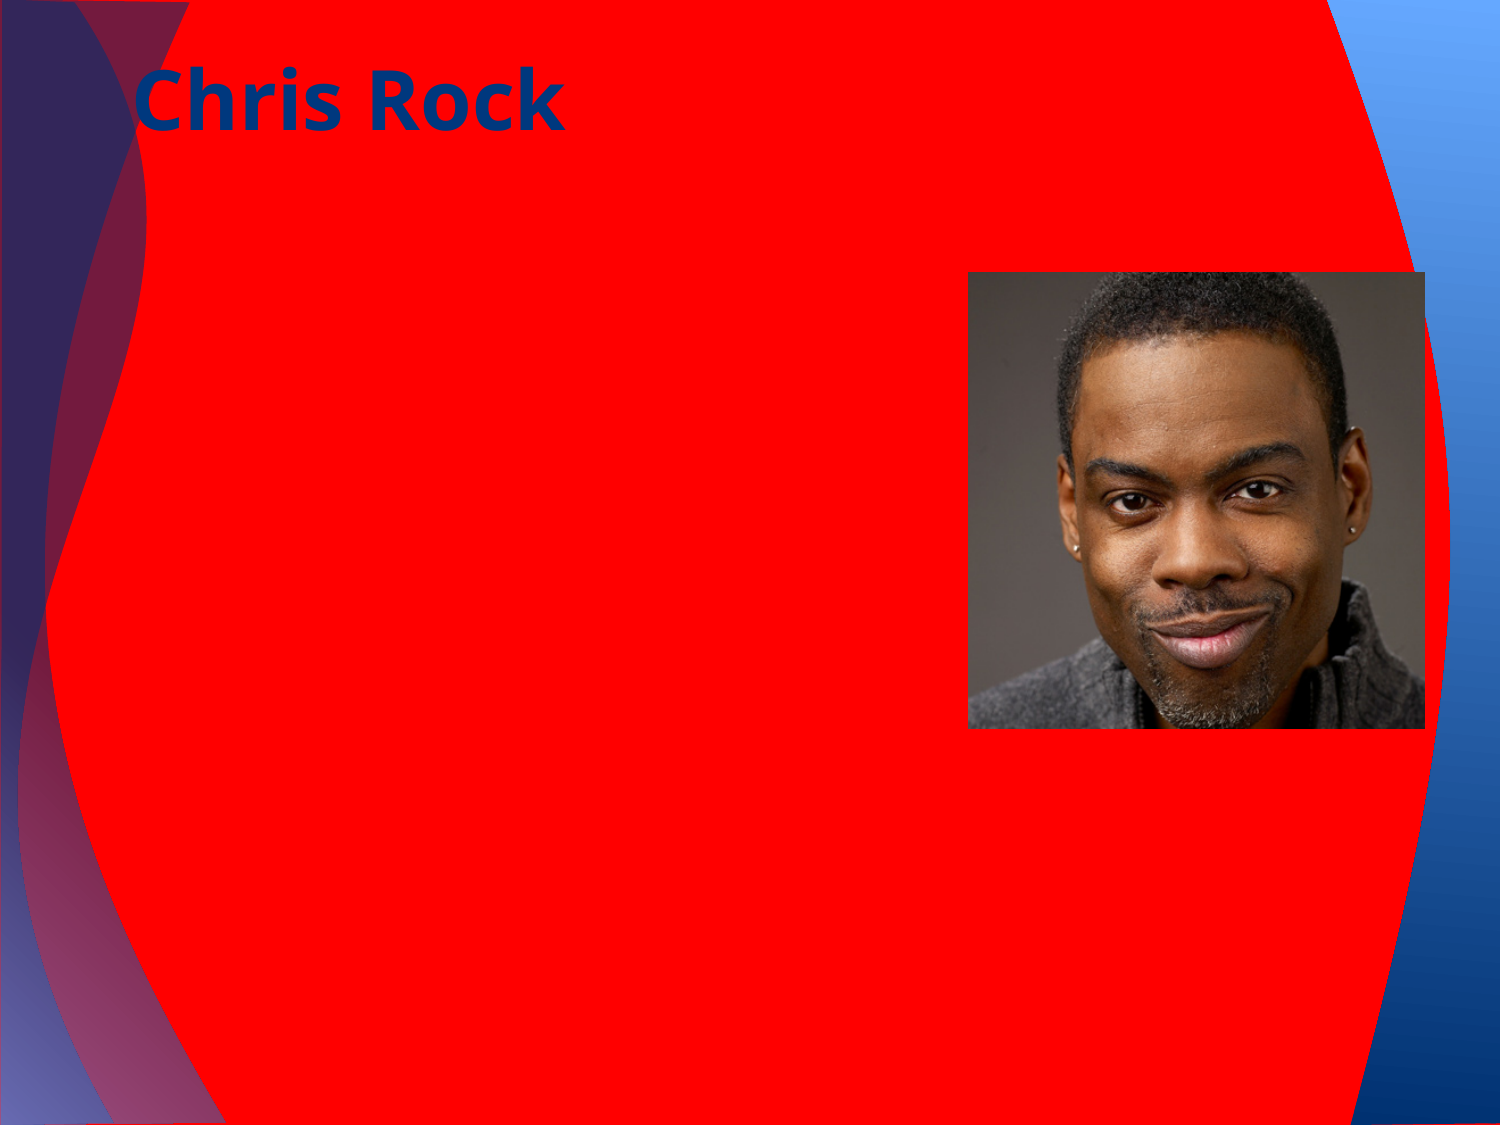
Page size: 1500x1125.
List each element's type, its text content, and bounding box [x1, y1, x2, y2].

title Chris Rock [75, 45, 1425, 263]
text_box [968, 272, 1425, 729]
